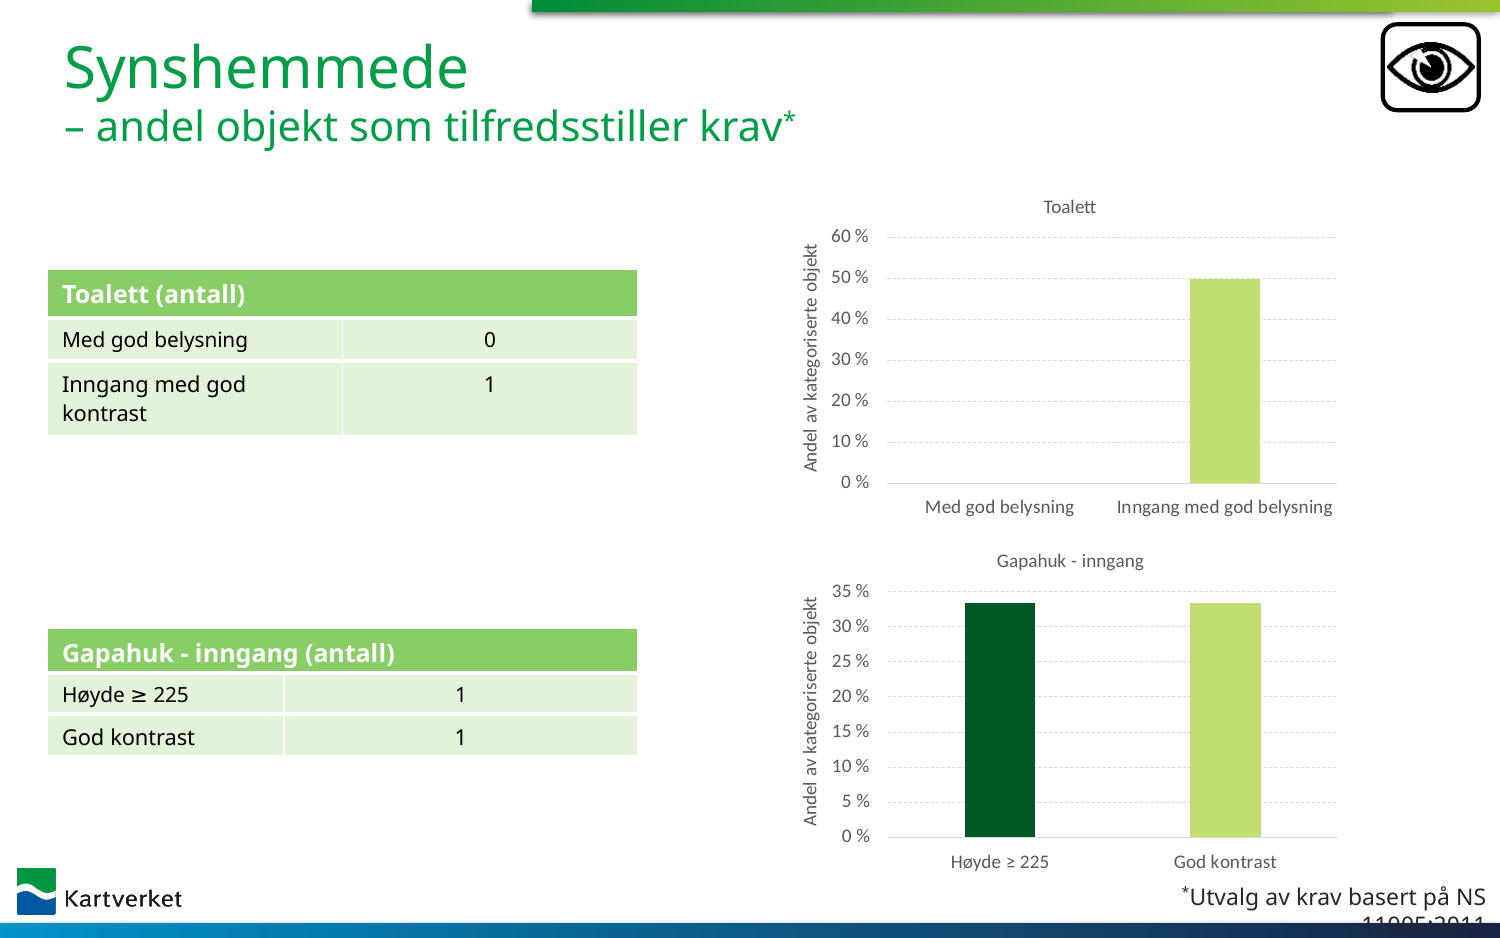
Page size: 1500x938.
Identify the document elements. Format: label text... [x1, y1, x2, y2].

text_box *Utvalg av krav basert på NS 11005:2011 [1068, 873, 1500, 938]
table_cell Inngang med god kontrast [48, 363, 342, 435]
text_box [1382, 24, 1480, 111]
table_cell Med god belysning [48, 320, 342, 359]
table_cell 1 [285, 675, 637, 712]
table_cell God kontrast [48, 716, 283, 755]
table_cell 1 [343, 363, 637, 435]
table_cell 1 [285, 716, 637, 755]
table_header Gapahuk - inngang (antall) [48, 629, 637, 671]
picture [791, 187, 1348, 526]
text_box Synshemmede – andel objekt som tilfredsstiller krav* [49, 24, 1431, 158]
table_header Toalett (antall) [48, 270, 637, 316]
table_cell Høyde ≥ 225 [48, 675, 283, 712]
table_cell 0 [343, 320, 637, 359]
picture [791, 541, 1349, 880]
